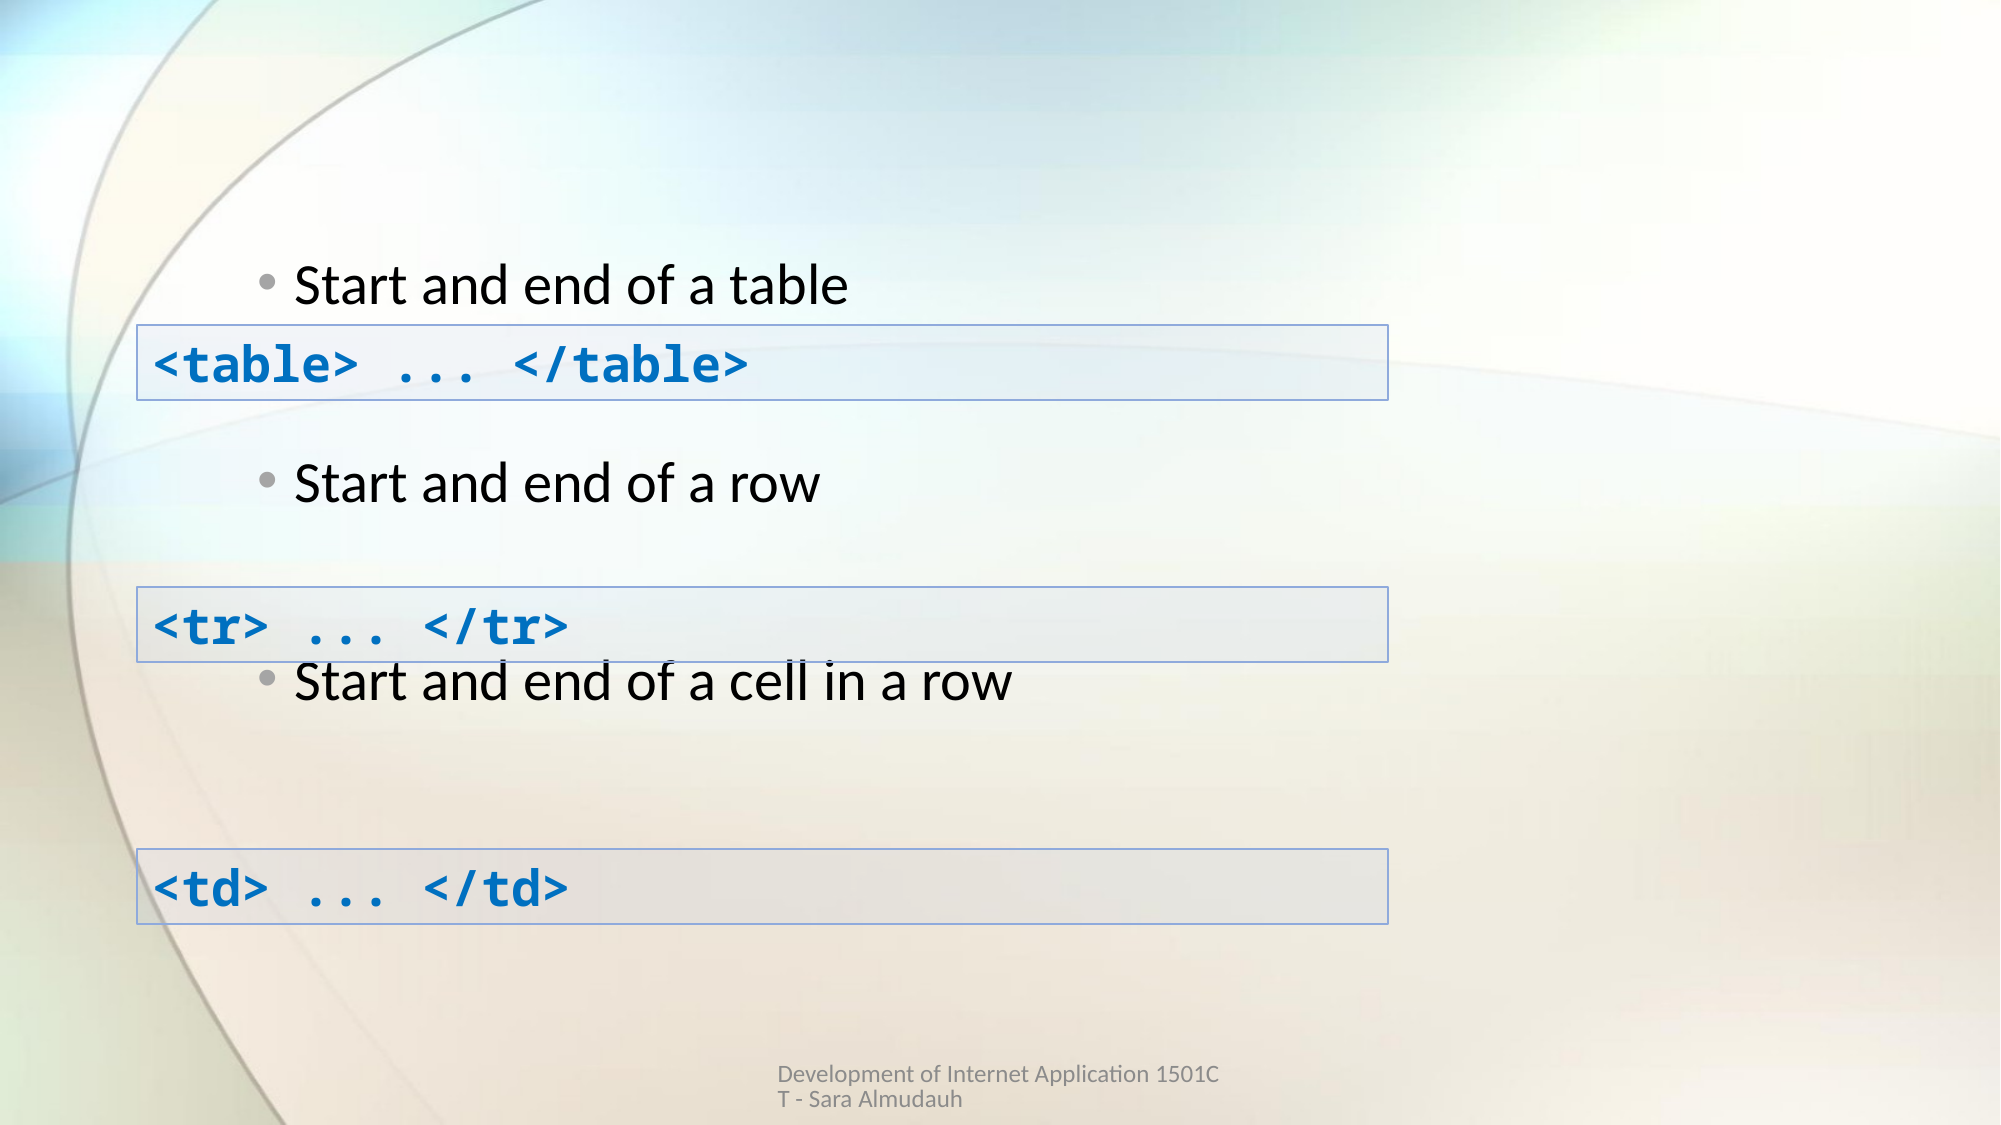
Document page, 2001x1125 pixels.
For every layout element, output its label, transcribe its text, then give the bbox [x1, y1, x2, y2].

picture [0, 0, 2001, 1125]
text_box <td> ... </td> [136, 849, 1388, 925]
text_box <table> ... </table> [136, 325, 1388, 400]
list Start and end of a table Start and end of a row Start and end of a cell in a row [242, 238, 1668, 1125]
text_box <tr> ... </tr> [136, 586, 1388, 662]
